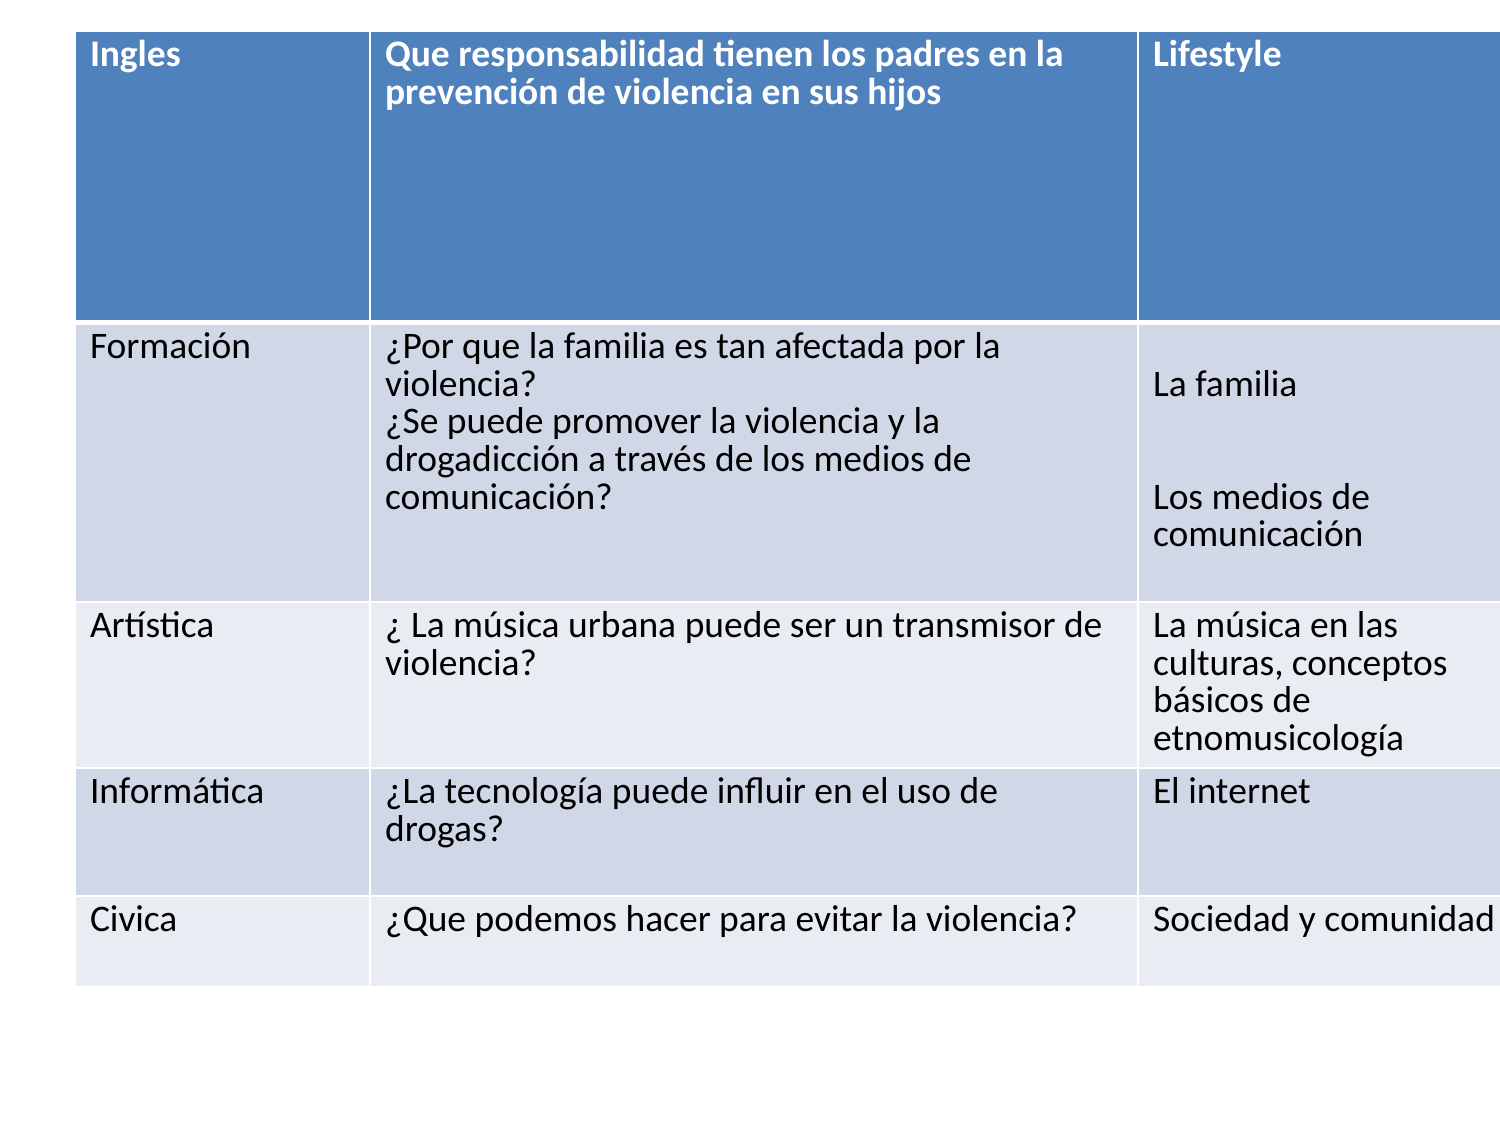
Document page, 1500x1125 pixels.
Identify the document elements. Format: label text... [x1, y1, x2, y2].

table_cell El internet [1139, 769, 1500, 895]
table_header Lifestyle [1139, 32, 1500, 320]
table_header Que responsabilidad tienen los padres en la prevención de violencia en sus hijos [371, 32, 1137, 320]
table_cell ¿ La música urbana puede ser un transmisor de violencia? [371, 603, 1137, 767]
table_cell ¿Por que la familia es tan afectada por la violencia? ¿Se puede promover la violencia y la drogadicción a través de los medios de comunicación? [371, 325, 1137, 601]
table_cell La música en las culturas, conceptos básicos de etnomusicología [1139, 603, 1500, 767]
table_cell ¿Que podemos hacer para evitar la violencia? [371, 897, 1137, 986]
table_cell Informática [76, 769, 369, 895]
table_cell Civica [76, 897, 369, 986]
table_cell Sociedad y comunidad [1139, 897, 1500, 986]
table_header Ingles [76, 32, 369, 320]
table_cell Formación [76, 325, 369, 601]
table_cell ¿La tecnología puede influir en el uso de drogas? [371, 769, 1137, 895]
table_cell La familia Los medios de comunicación [1139, 325, 1500, 601]
table_cell Artística [76, 603, 369, 767]
